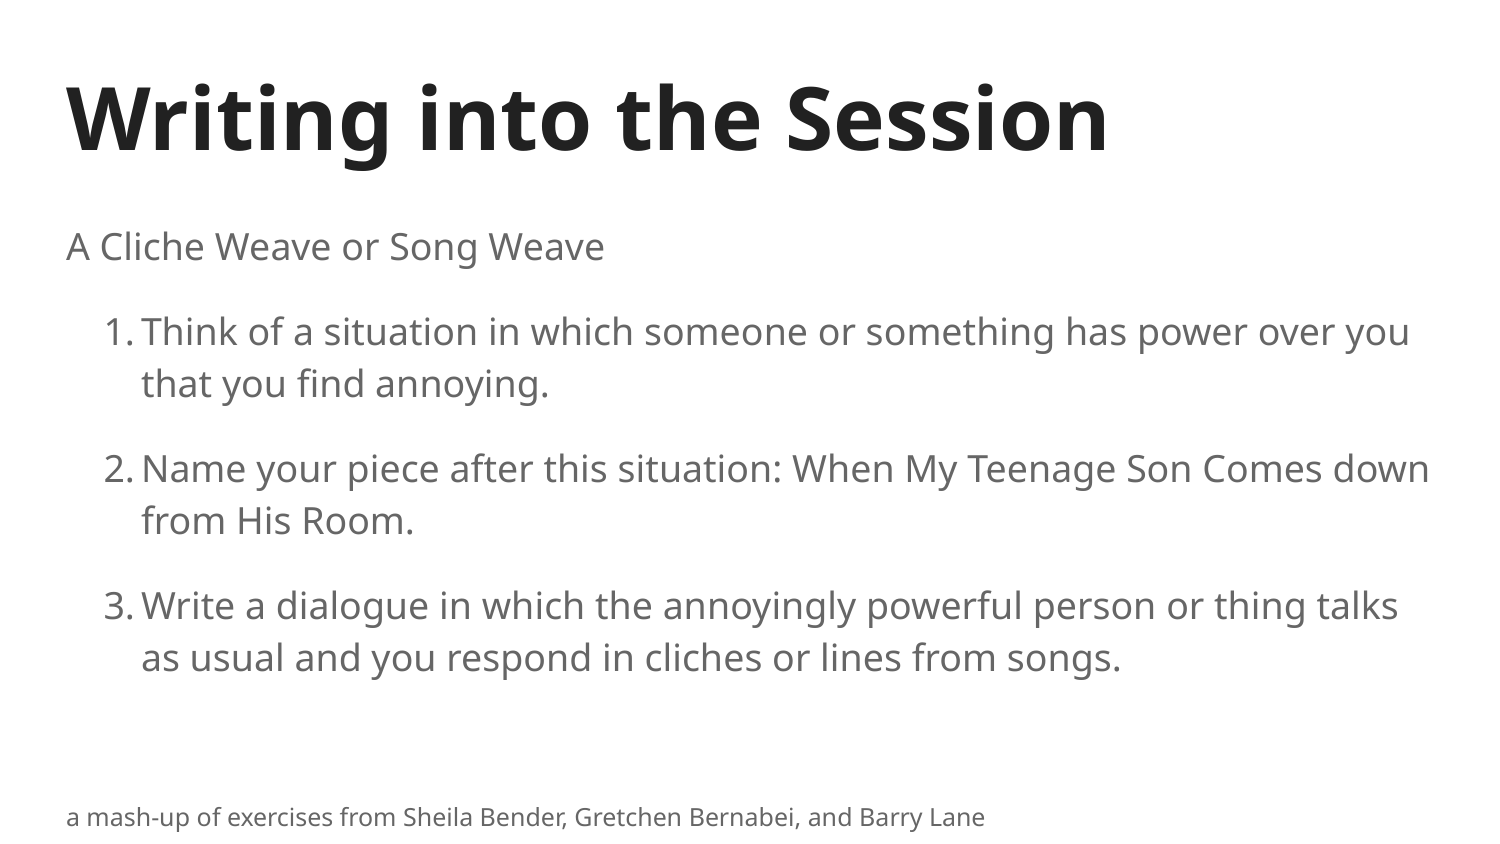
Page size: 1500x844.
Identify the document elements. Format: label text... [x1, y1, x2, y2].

title Writing into the Session [51, 48, 1449, 180]
list A Cliche Weave or Song Weave Think of a situation in which someone or something has power over you that you find annoying. Name your piece after this situation: When My Teenage Son Comes down from His Room. Write a dialogue in which the annoyingly powerful person or thing talks as usual and you respond in cliches or lines from songs. a mash-up of exercises from Sheila Bender, Gretchen Bernabei, and Barry Lane [51, 201, 1449, 819]
